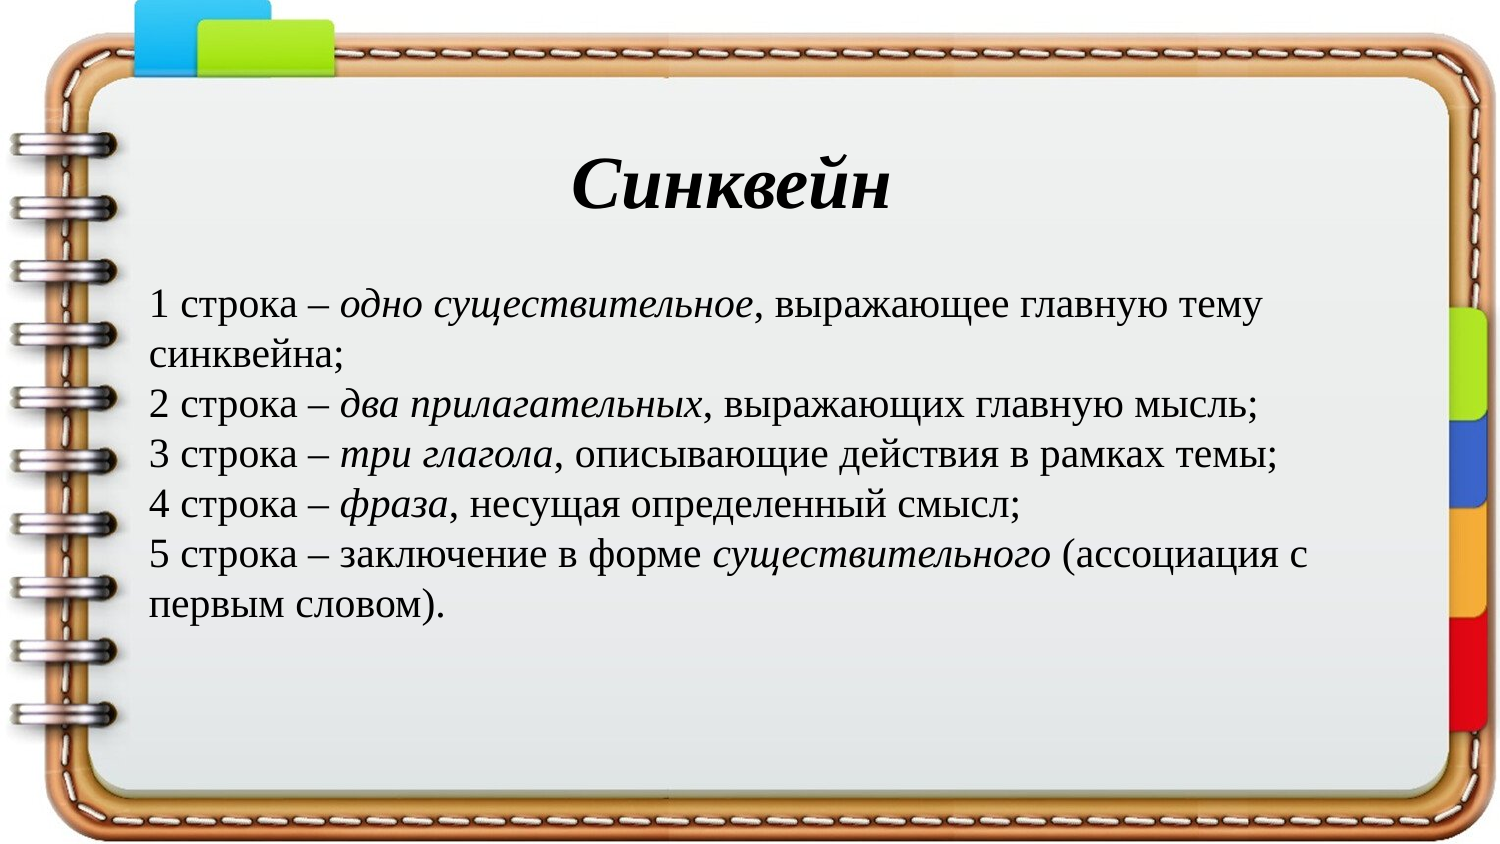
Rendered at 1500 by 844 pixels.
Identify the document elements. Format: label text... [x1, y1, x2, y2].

text_box 1 строка – одно существительное, выражающее главную тему синквейна; 2 строка – два прилагательных, выражающих главную мысль; 3 строка – три глагола, описывающие действия в рамках темы; 4 строка – фраза, несущая определенный смысл; 5 строка – заключение в форме существительного (ассоциация с первым словом). [134, 268, 1424, 634]
text_box Синквейн [556, 126, 908, 232]
picture [0, 0, 1500, 844]
